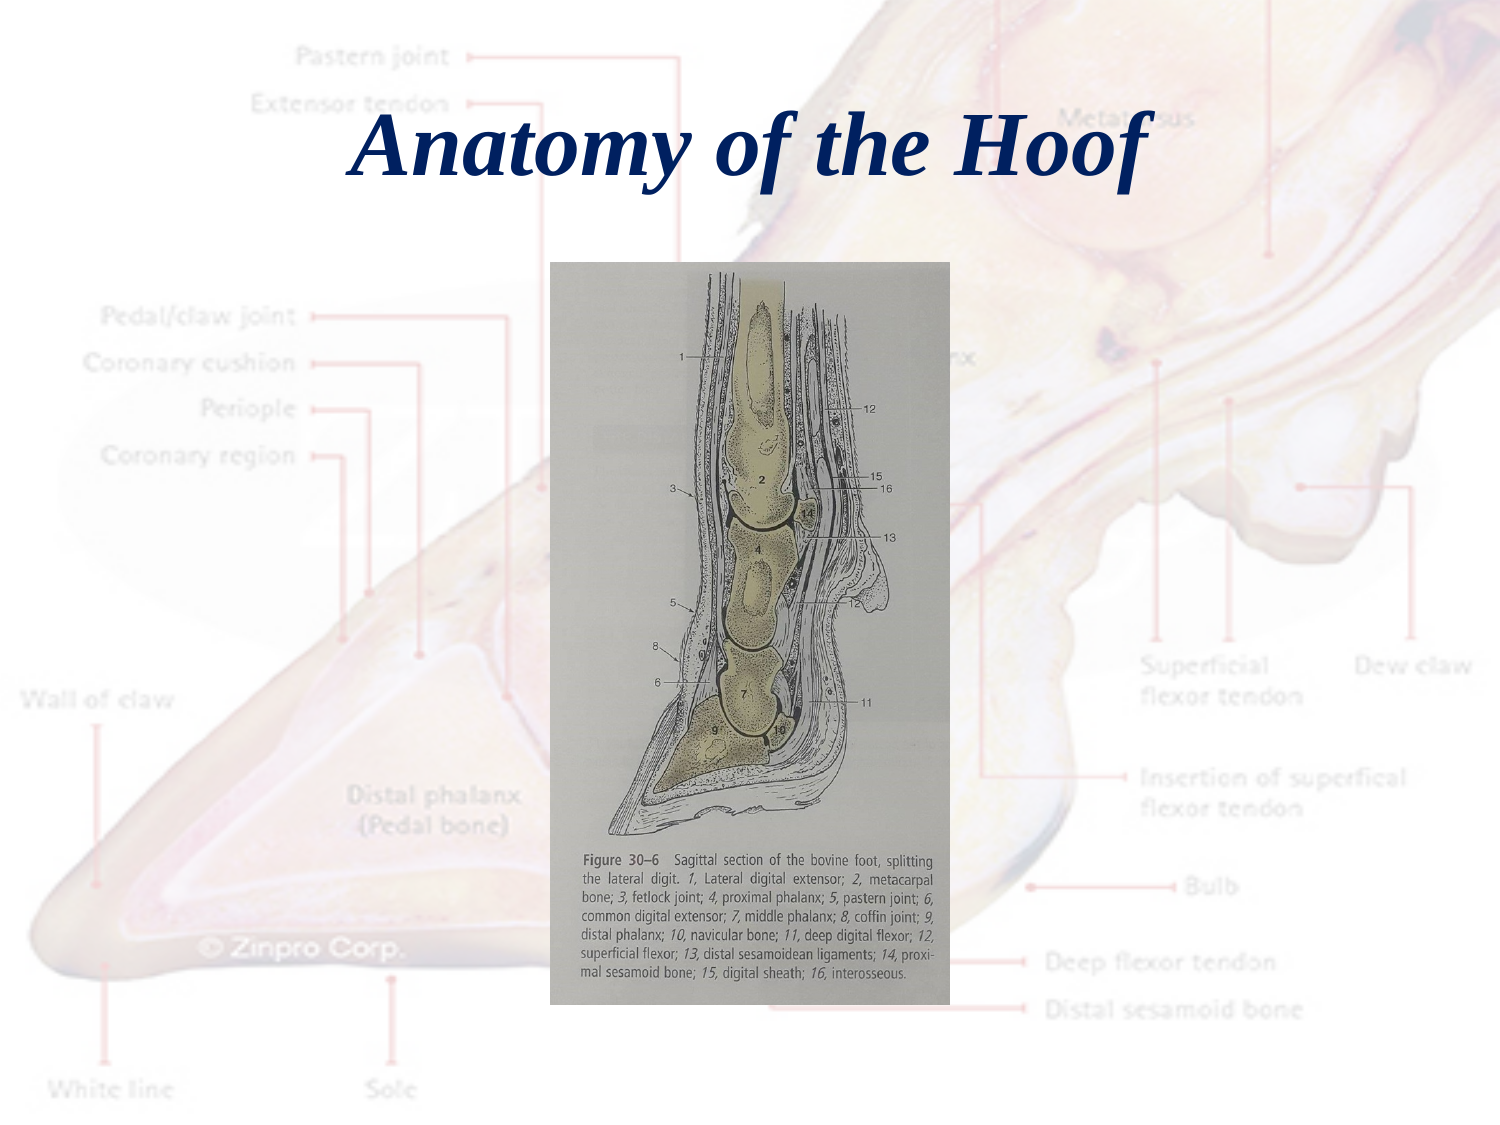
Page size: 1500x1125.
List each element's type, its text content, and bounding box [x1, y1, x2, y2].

title Anatomy of the Hoof [75, 45, 1425, 233]
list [549, 262, 950, 1006]
